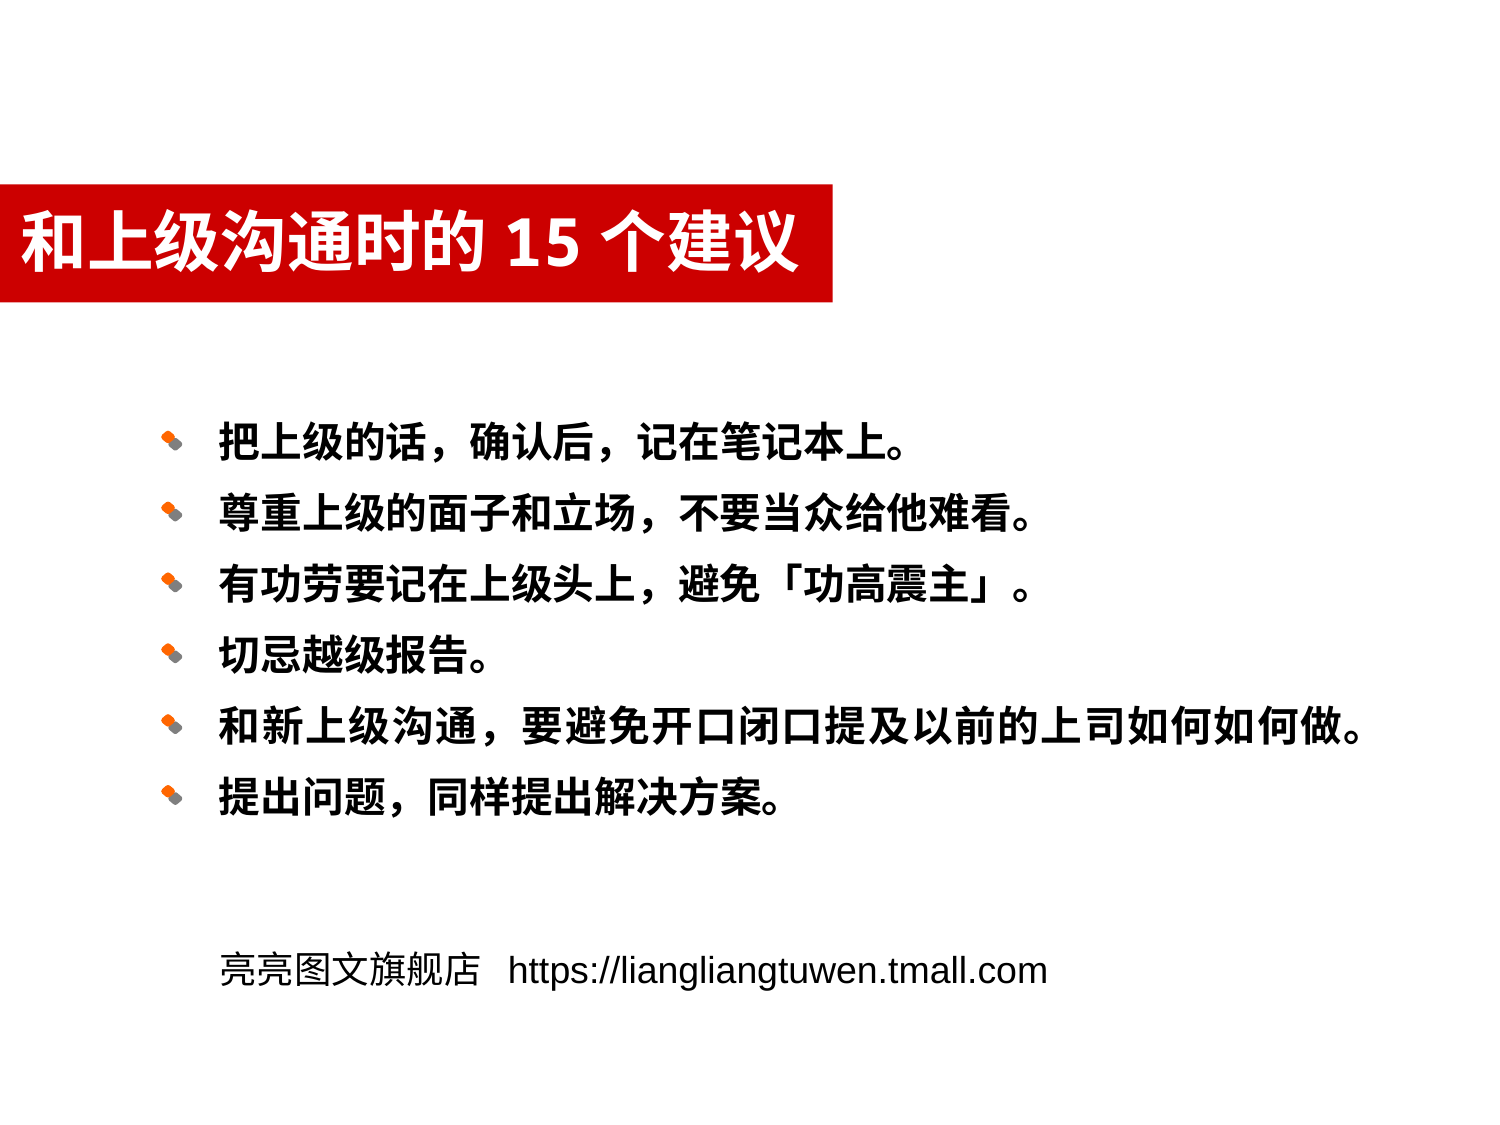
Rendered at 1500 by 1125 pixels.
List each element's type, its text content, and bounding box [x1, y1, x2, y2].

text_box 亮亮图文旗舰店 https://liangliangtuwen.tmall.com [204, 939, 1093, 999]
text_box 和上级沟通时的15个建议 [5, 177, 845, 303]
text_box [0, 184, 5, 303]
text_box 把上级的话，确认后，记在笔记本上。 尊重上级的面子和立场，不要当众给他难看。 有功劳要记在上级头上，避免「功高震主」。 切忌越级报告。 和新上级沟通，要避免开口闭口提及以前的上司如何如何做。 提出问题，同样提出解决方案。 [141, 408, 1359, 828]
